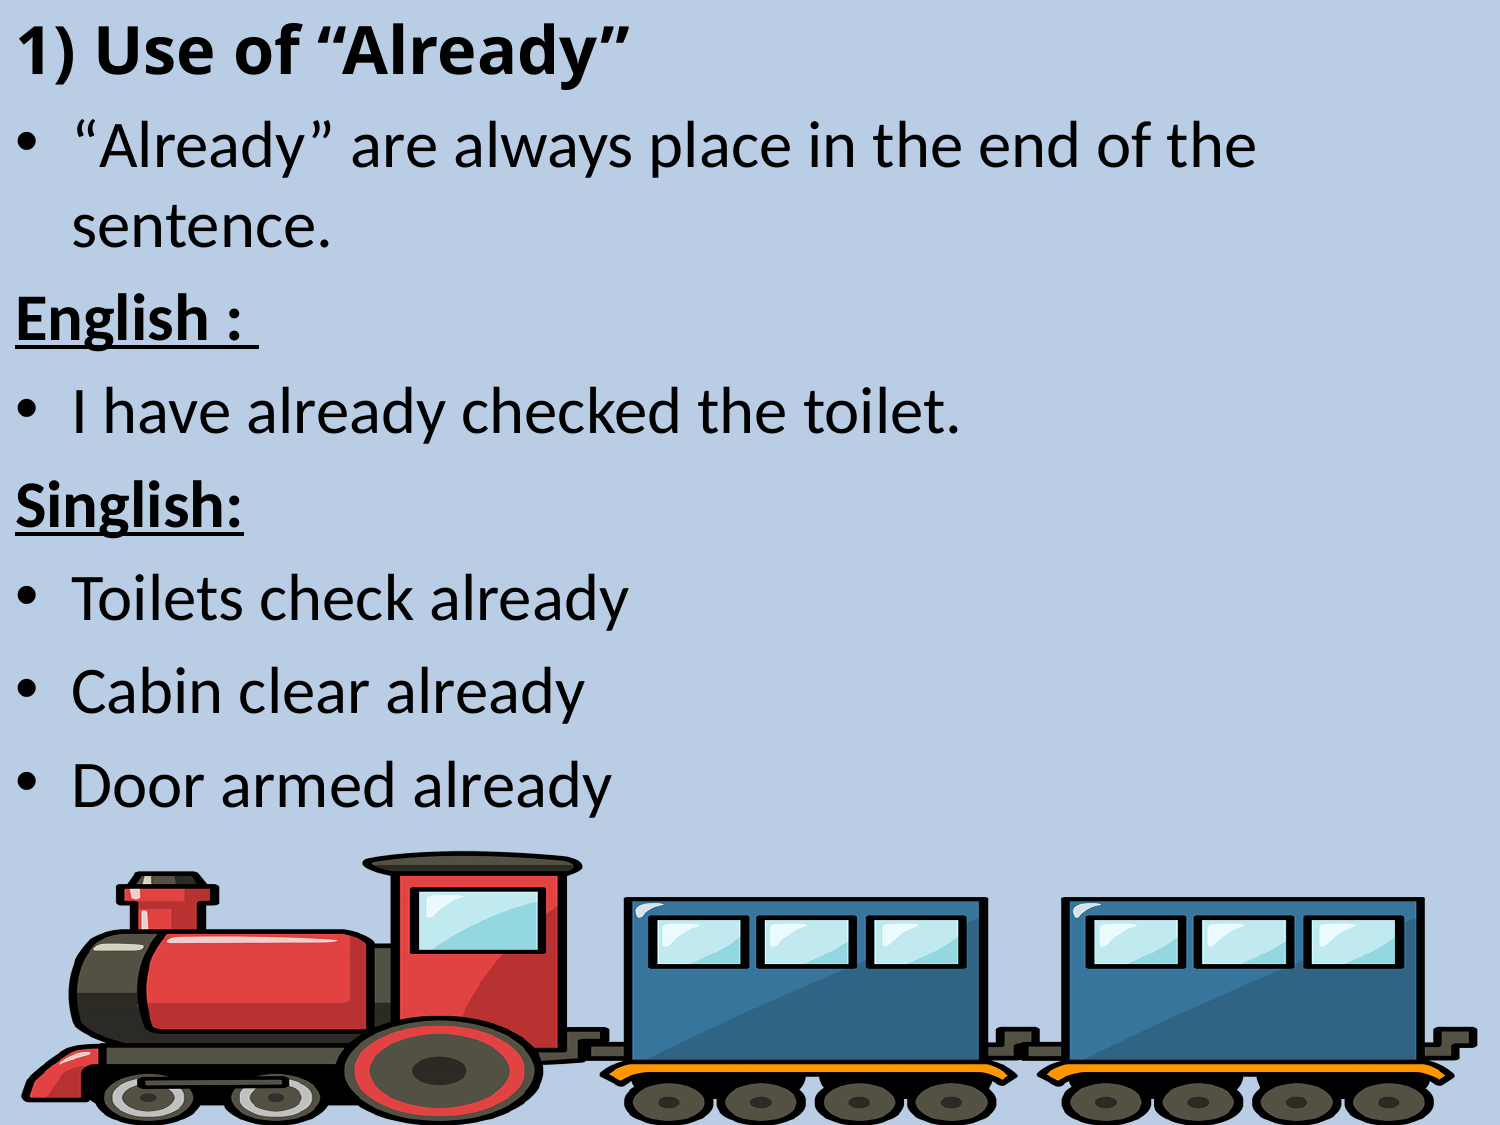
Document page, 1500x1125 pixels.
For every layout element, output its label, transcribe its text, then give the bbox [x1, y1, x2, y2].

picture [0, 787, 1500, 1125]
list 1) Use of “Already” “Already” are always place in the end of the sentence. English : I have already checked the toilet. Singlish: Toilets check already Cabin clear already Door armed already [0, 0, 1500, 786]
